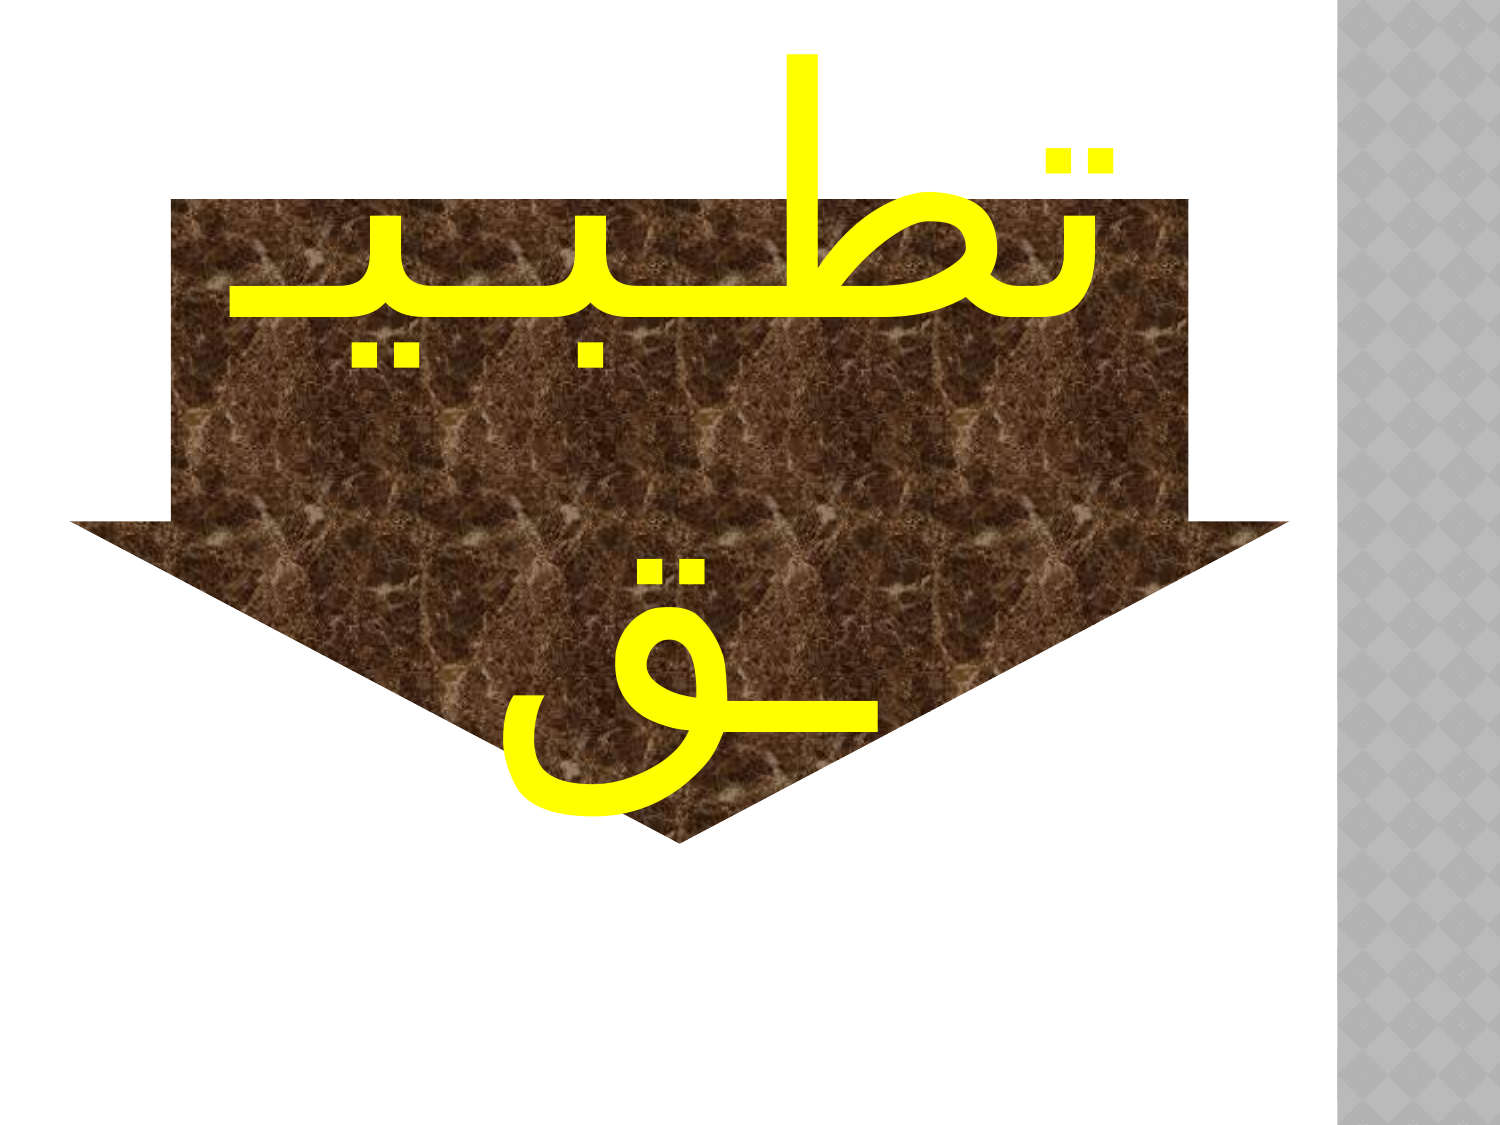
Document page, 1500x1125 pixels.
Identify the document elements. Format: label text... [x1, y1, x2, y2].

text_box تطـبـيــق [70, 199, 1290, 844]
